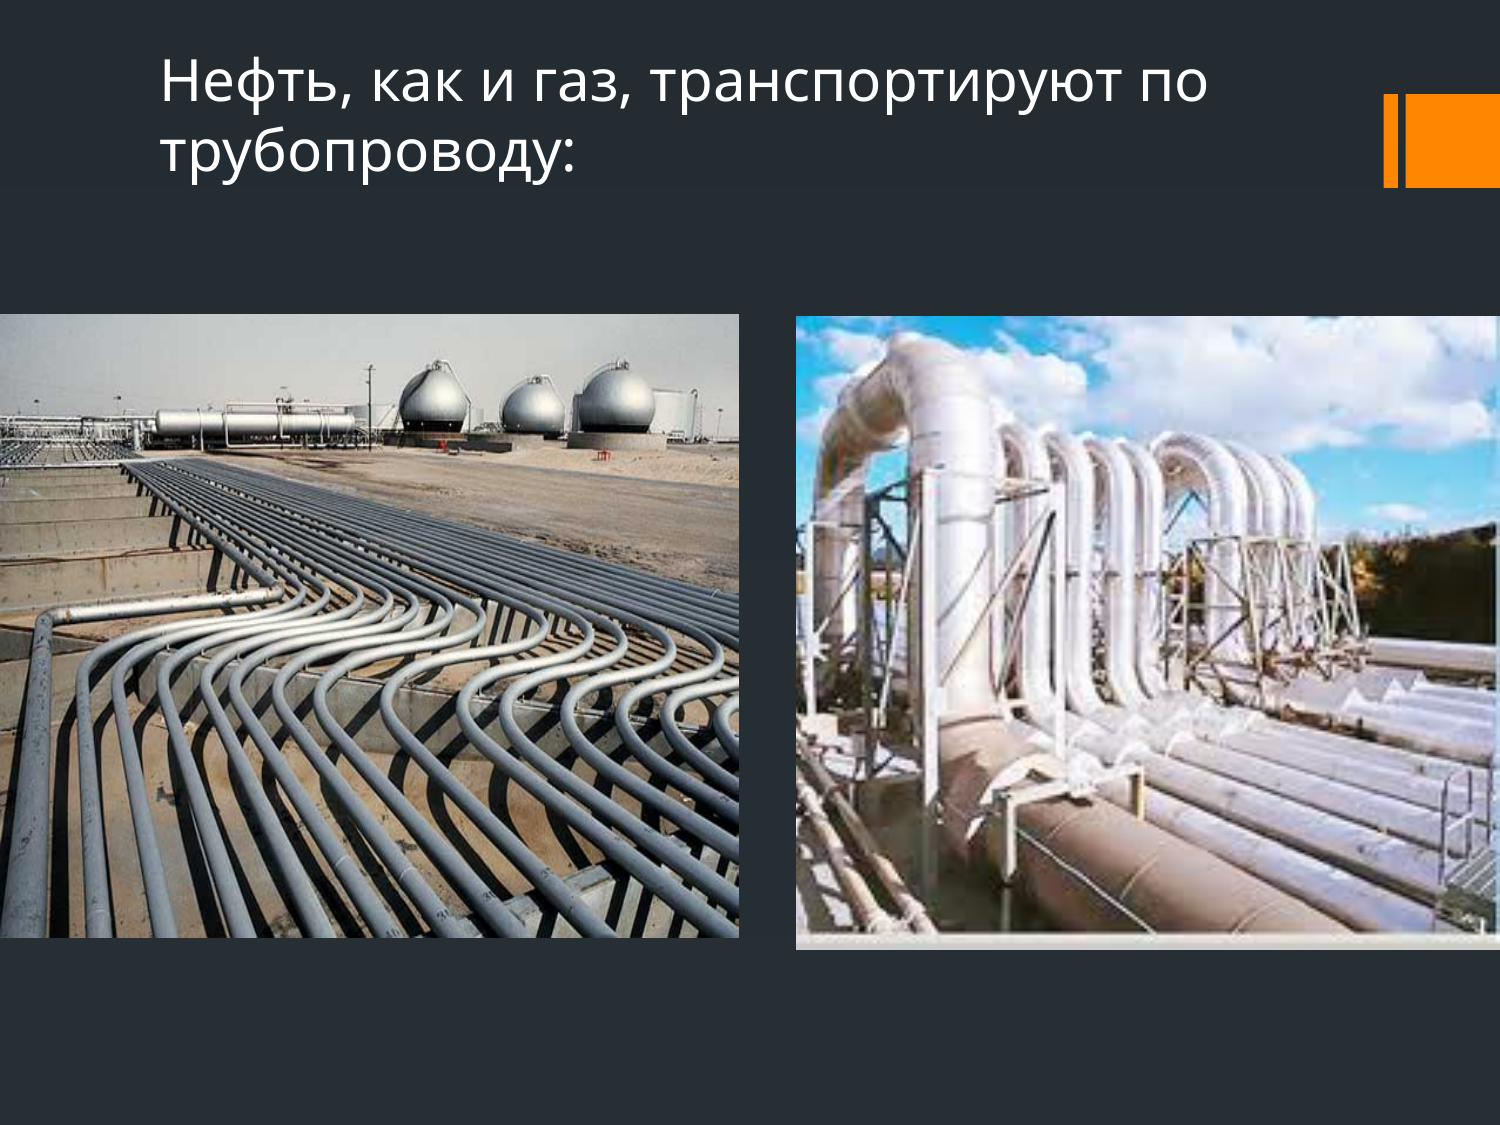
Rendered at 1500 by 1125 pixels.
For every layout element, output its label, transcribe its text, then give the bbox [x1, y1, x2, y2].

text_box Нефть, как и газ, транспортируют по трубопроводу: [159, 42, 1211, 183]
picture [796, 315, 1500, 950]
picture [0, 313, 739, 939]
